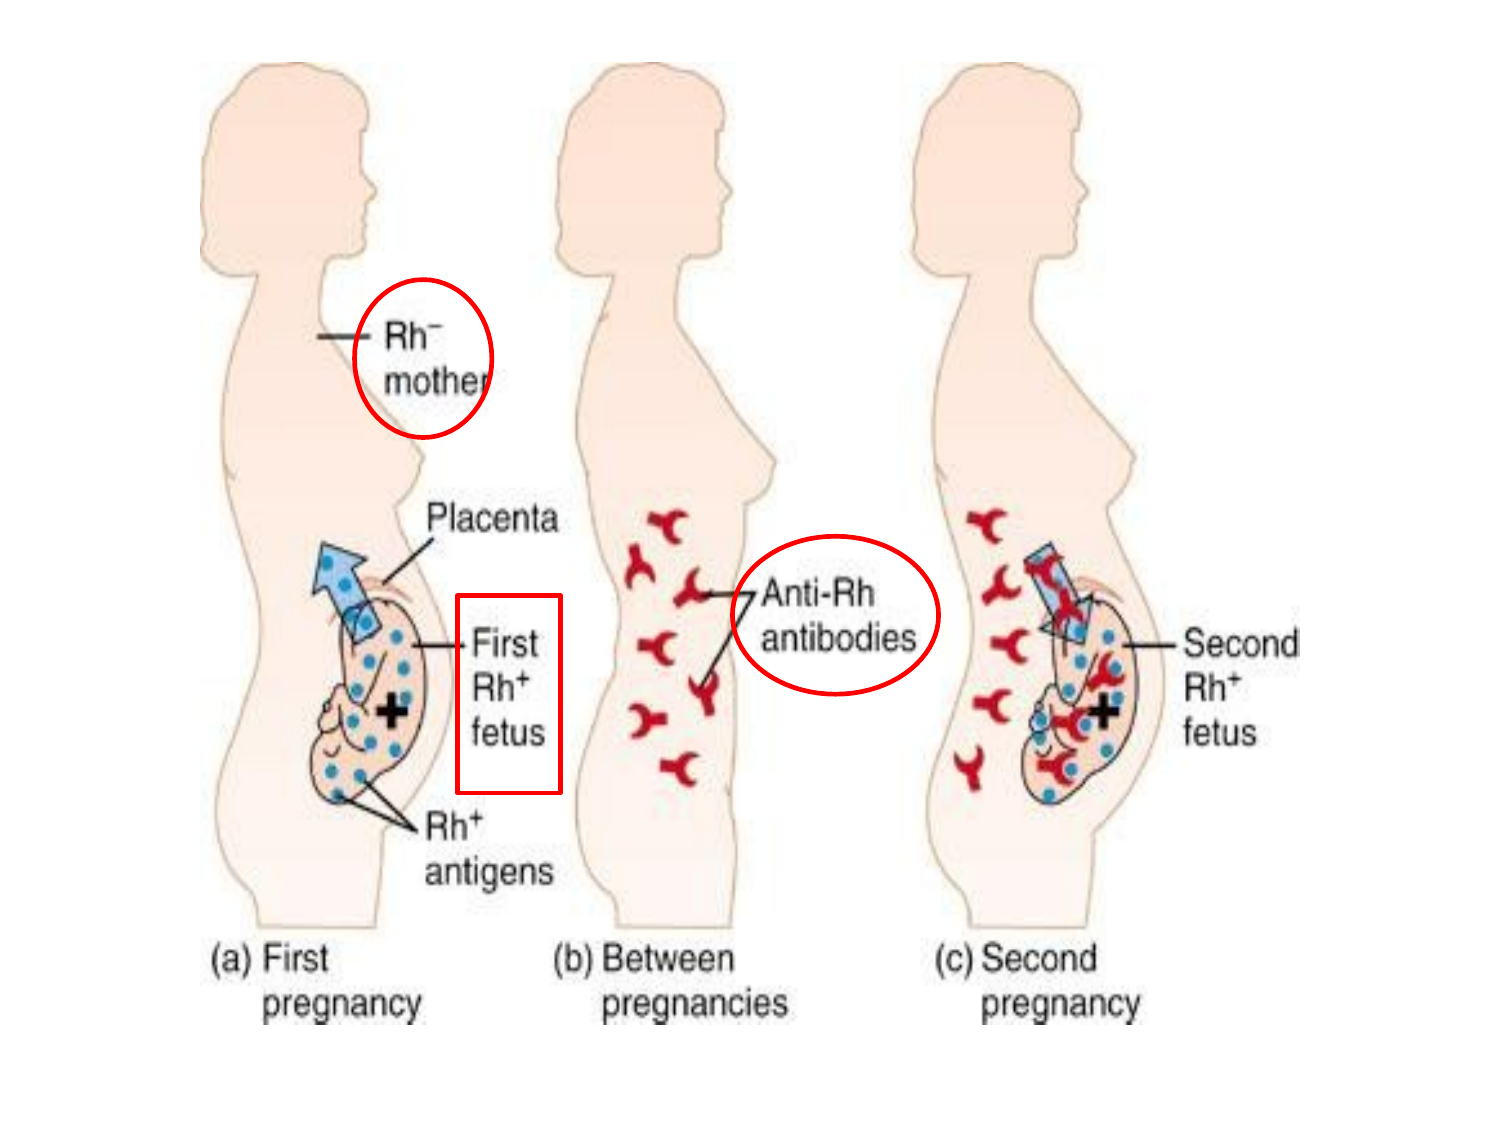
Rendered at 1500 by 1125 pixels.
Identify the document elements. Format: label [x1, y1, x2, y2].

text_box [732, 536, 939, 695]
text_box [457, 595, 561, 793]
text_box [354, 279, 492, 438]
text_box [200, 62, 1300, 1025]
